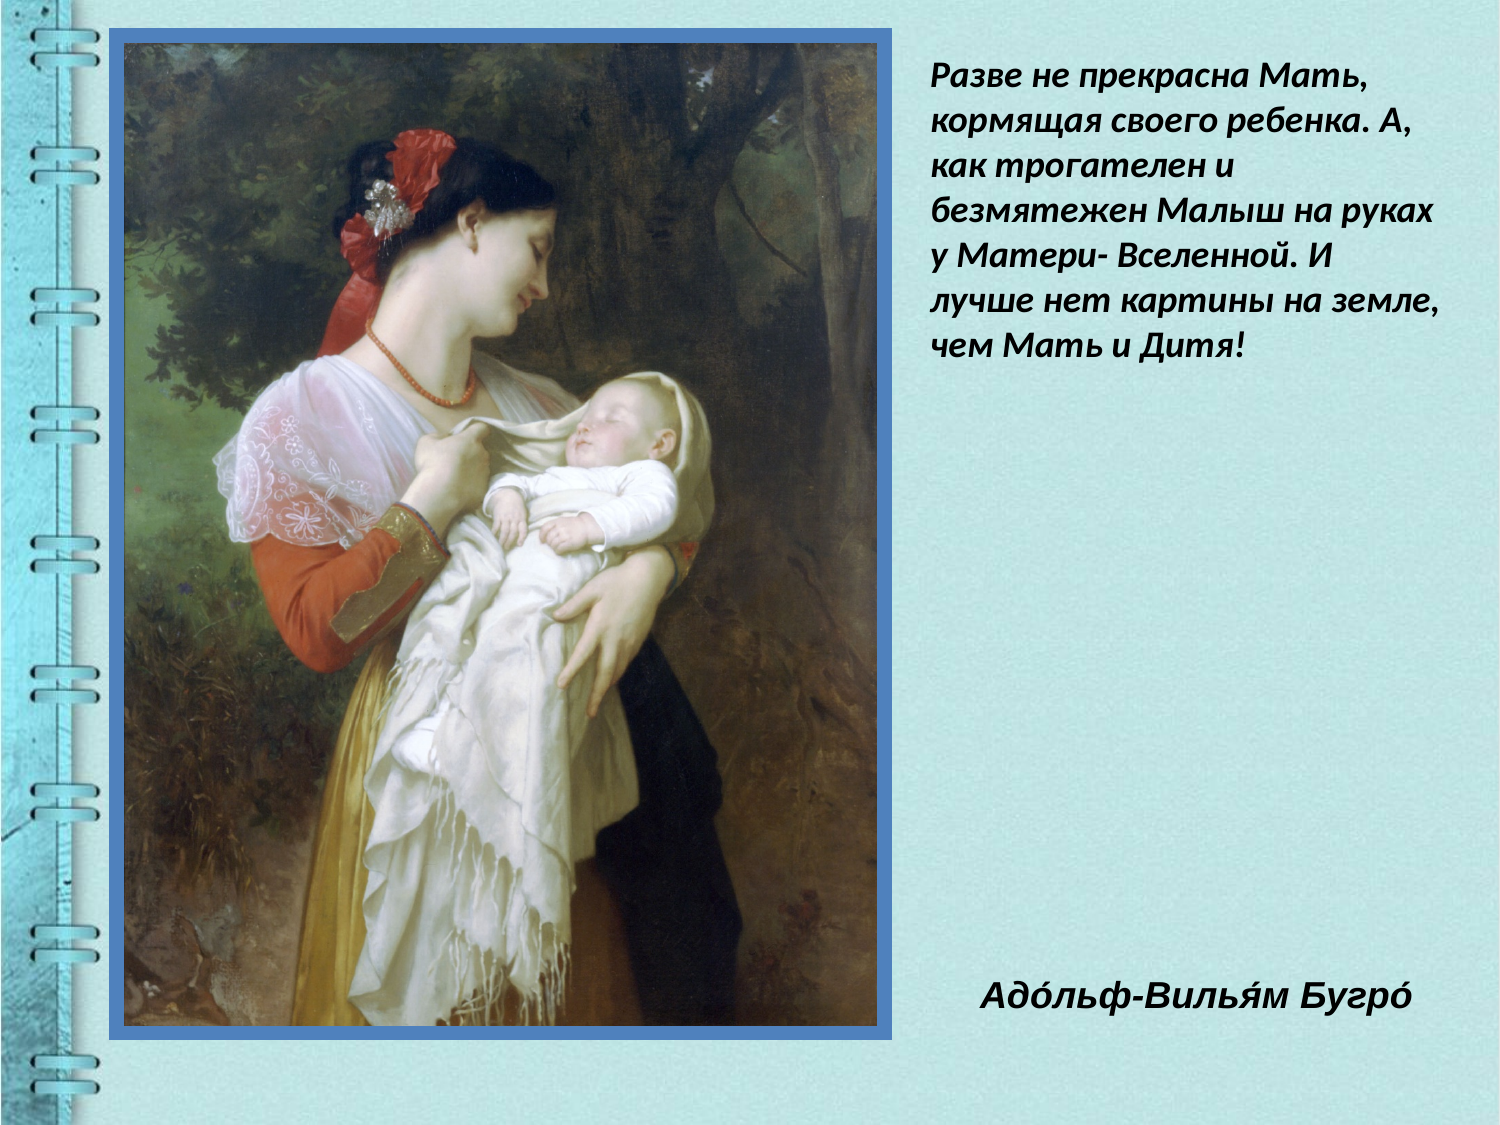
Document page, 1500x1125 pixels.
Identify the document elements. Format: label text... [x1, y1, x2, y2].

text_box Адо́льф-Вилья́м Бугро́ [965, 964, 1428, 1024]
text_box Разве не прекрасна Мать, кормящая своего ребенка. А, как трогателен и безмятежен Малыш на руках у Матери- Вселенной. И лучше нет картины на земле, чем Мать и Дитя! [915, 42, 1459, 373]
picture [0, 0, 1500, 1125]
